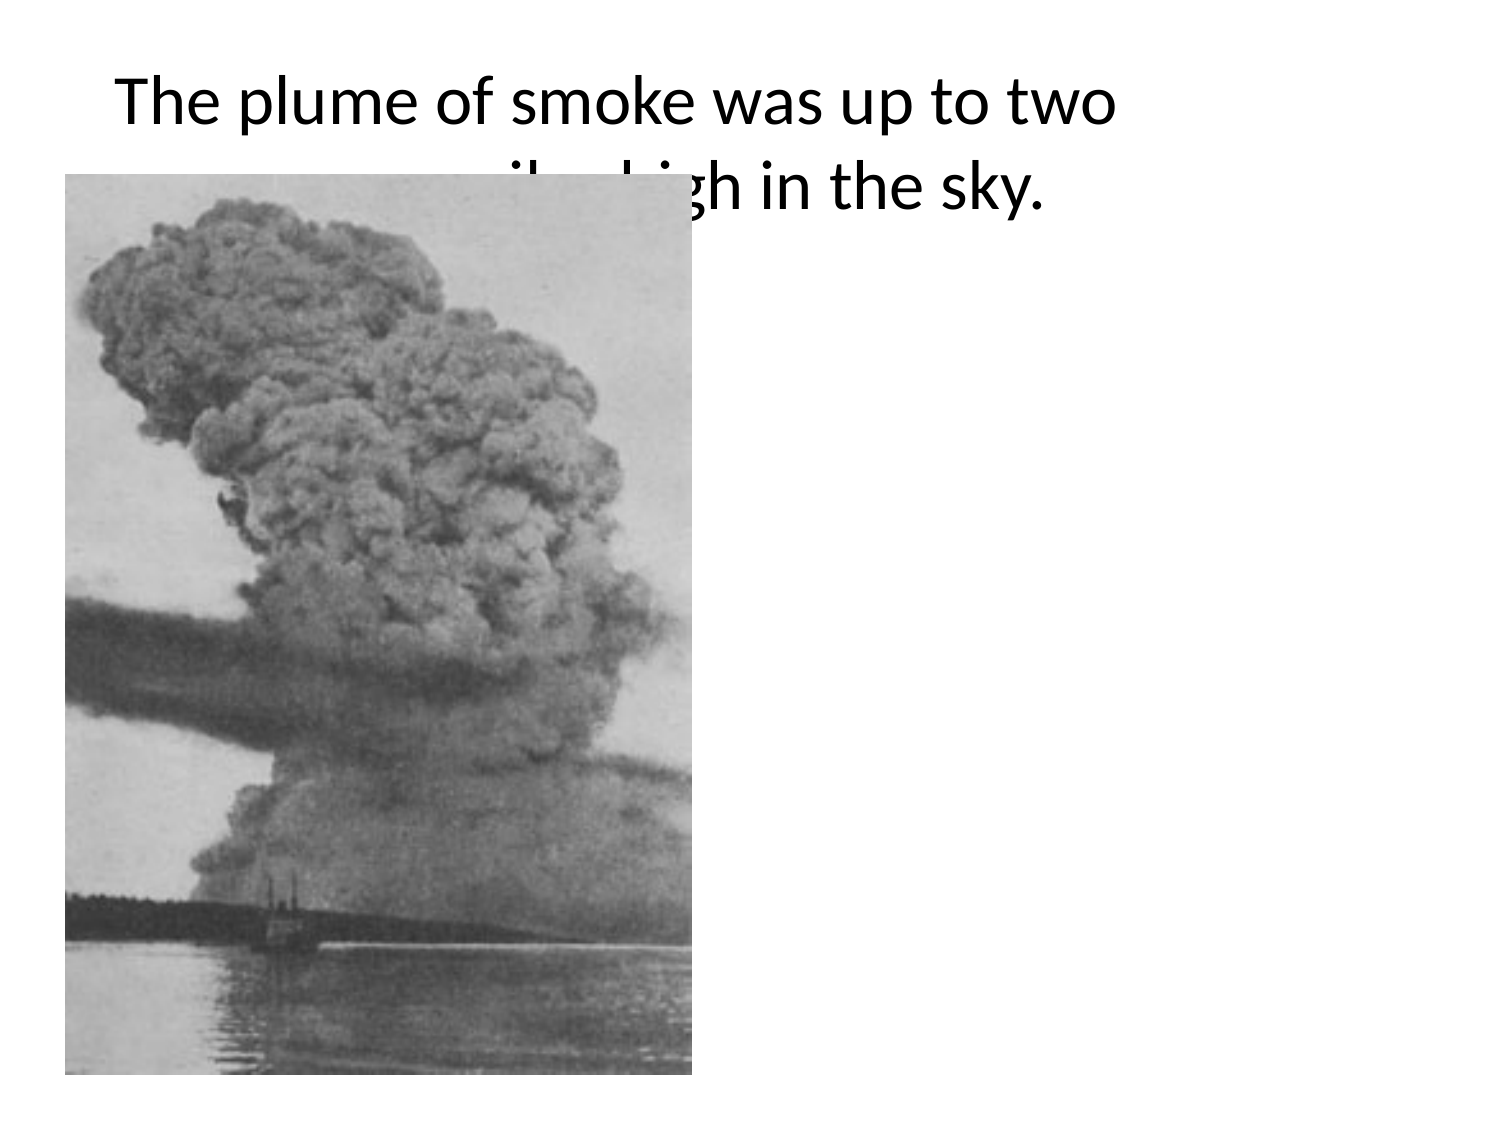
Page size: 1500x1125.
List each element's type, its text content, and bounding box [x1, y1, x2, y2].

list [64, 174, 692, 1075]
title The plume of smoke was up to two miles high in the sky. [75, 45, 1425, 233]
